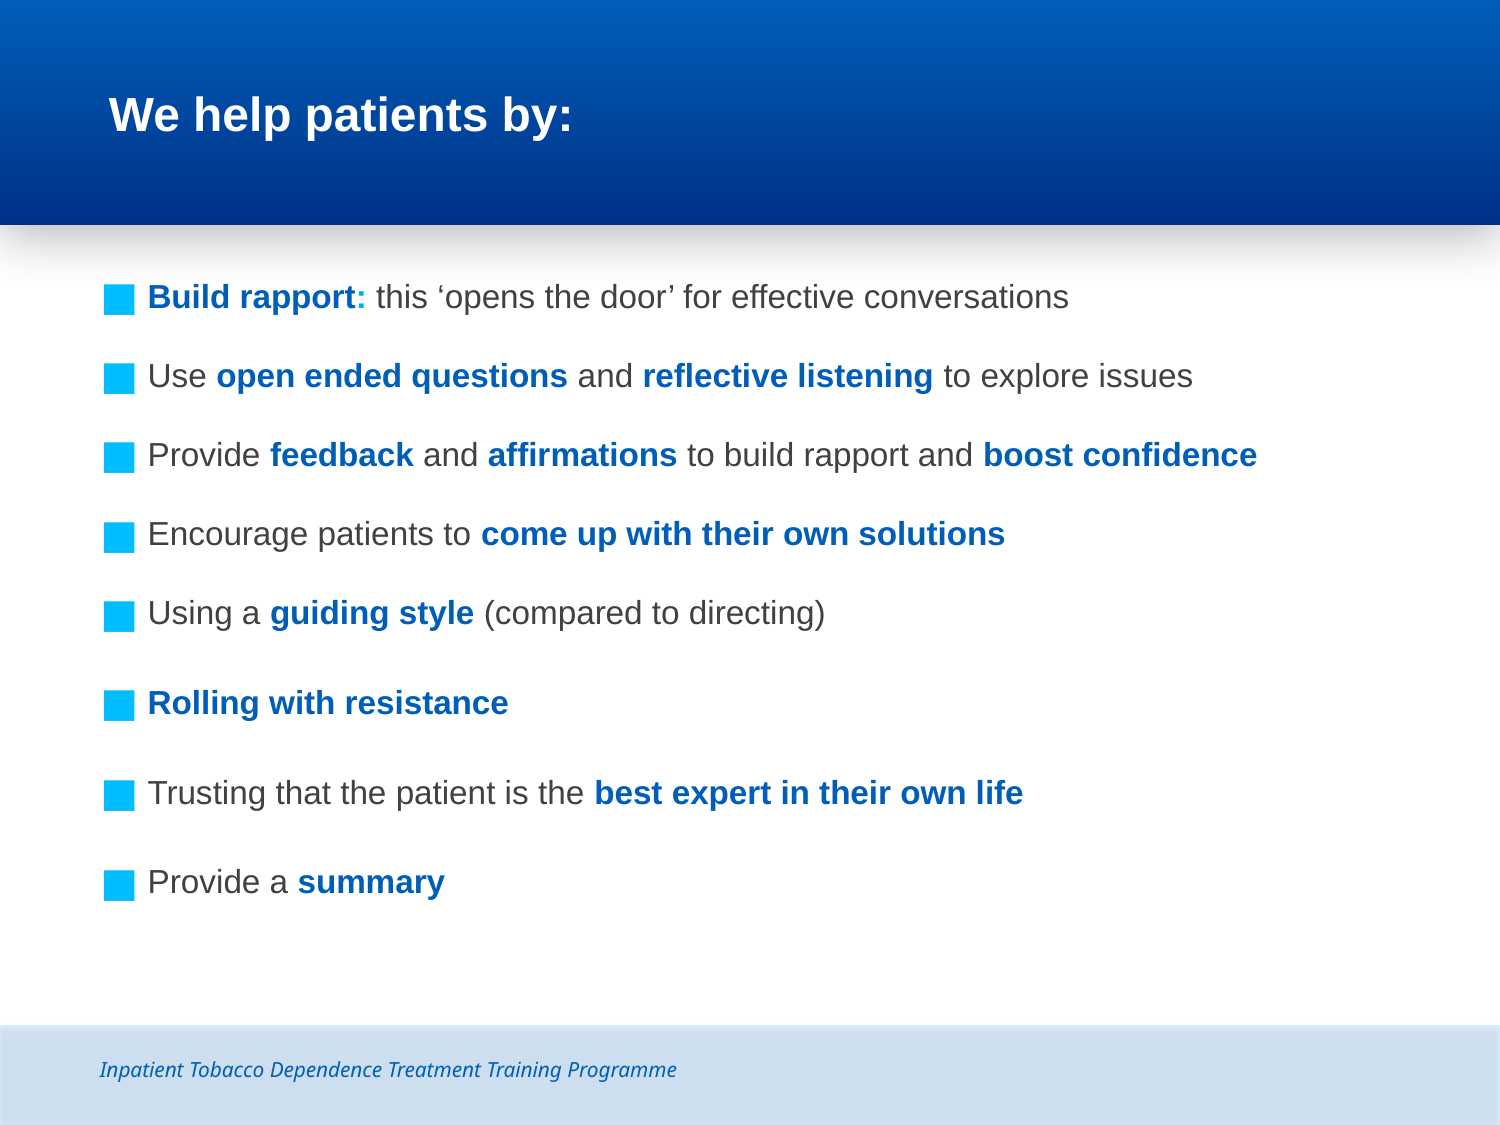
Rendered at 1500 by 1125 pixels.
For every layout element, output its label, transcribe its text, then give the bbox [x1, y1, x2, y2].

title We help patients by: [93, 24, 1401, 201]
text_box Inpatient Tobacco Dependence Treatment Training Programme [84, 1038, 790, 1099]
list Build rapport: this ‘opens the door’ for effective conversations Use open ended questions and reflective listening to explore issues Provide feedback and affirmations to build rapport and boost confidence Encourage patients to come up with their own solutions Using a guiding style (compared to directing) Rolling with resistance Trusting that the patient is the best expert in their own life Provide a summary [85, 249, 1393, 937]
